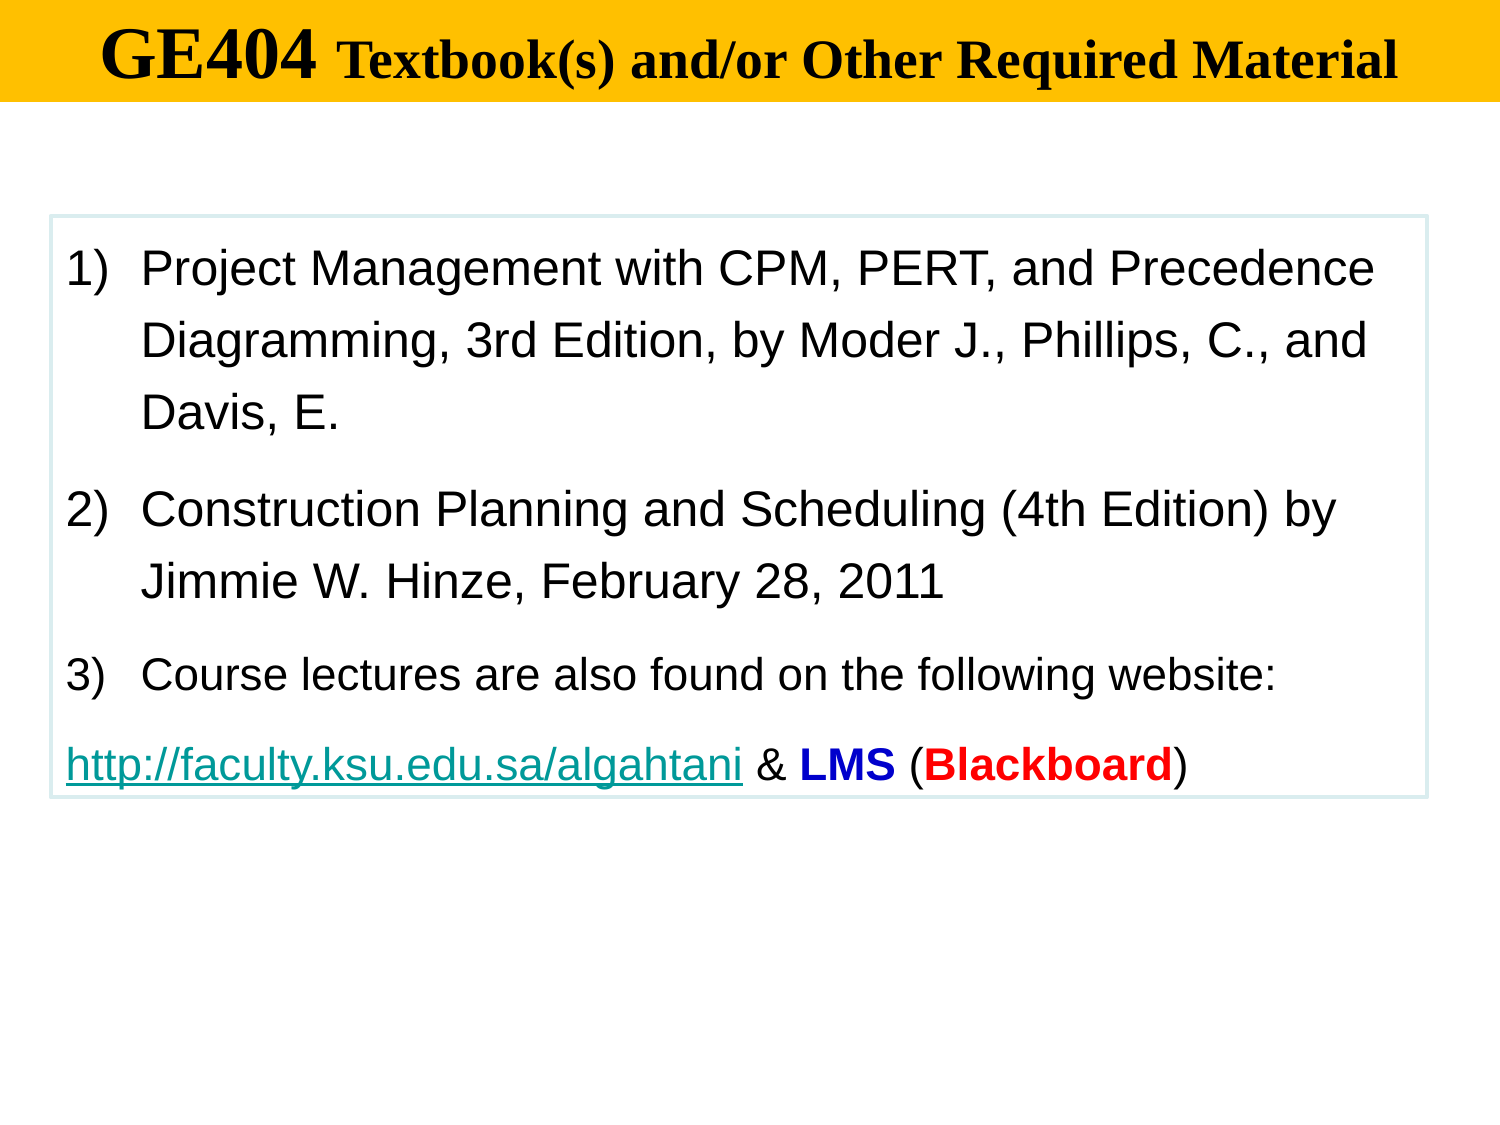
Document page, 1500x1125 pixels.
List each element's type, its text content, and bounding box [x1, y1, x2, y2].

text_box Project Management with CPM, PERT, and Precedence Diagramming, 3rd Edition, by Moder J., Phillips, C., and Davis, E. Construction Planning and Scheduling (4th Edition) by Jimmie W. Hinze, February 28, 2011 Course lectures are also found on the following website: http://faculty.ksu.edu.sa/algahtani & LMS (Blackboard) [49, 214, 1429, 799]
title GE404 Textbook(s) and/or Other Required Material [0, 0, 1500, 102]
